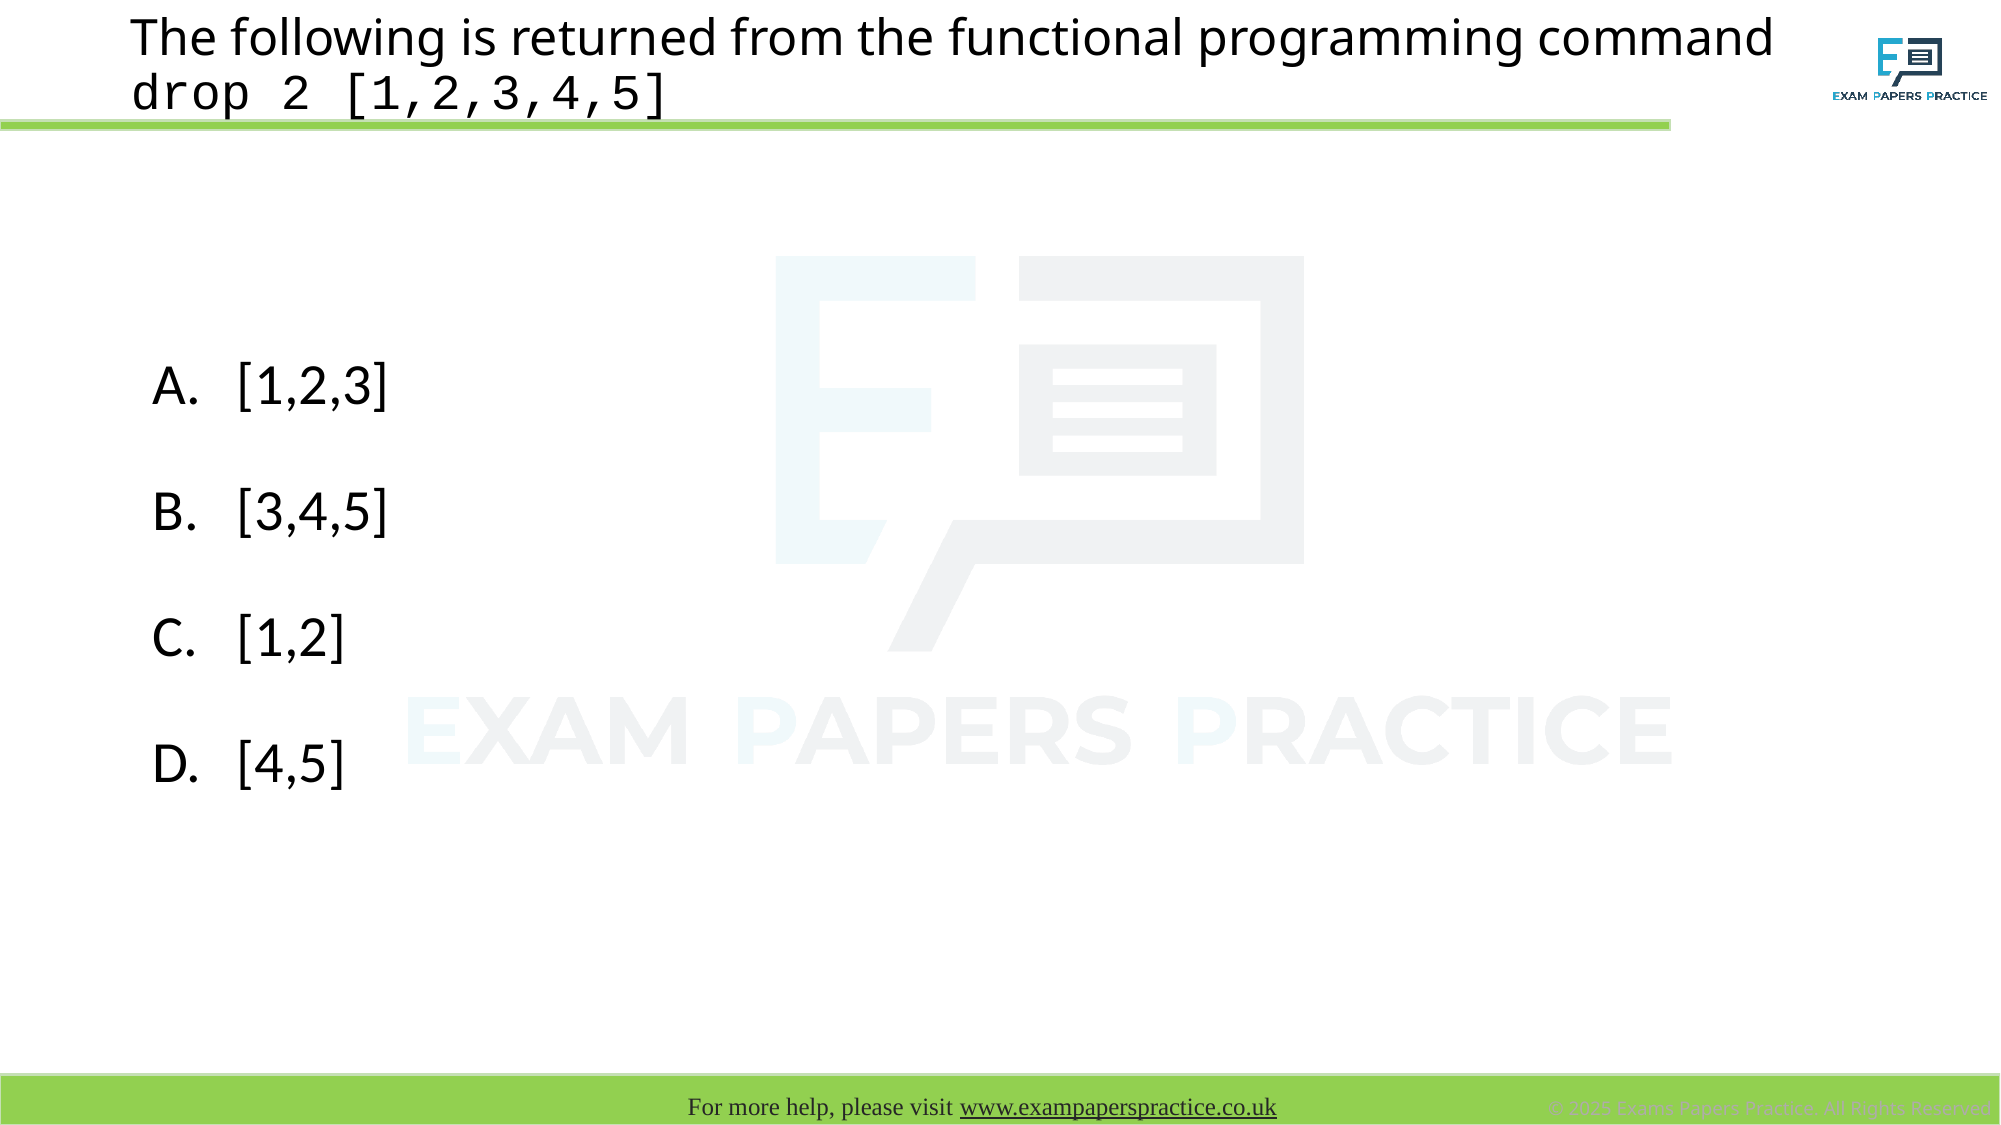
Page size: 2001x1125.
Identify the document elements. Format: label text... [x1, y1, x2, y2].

title The following is returned from the functional programming command drop 2 [1,2,3,4,5] [115, 0, 2000, 176]
list [1,2,3] [3,4,5] [1,2] [4,5] [137, 304, 1863, 1018]
